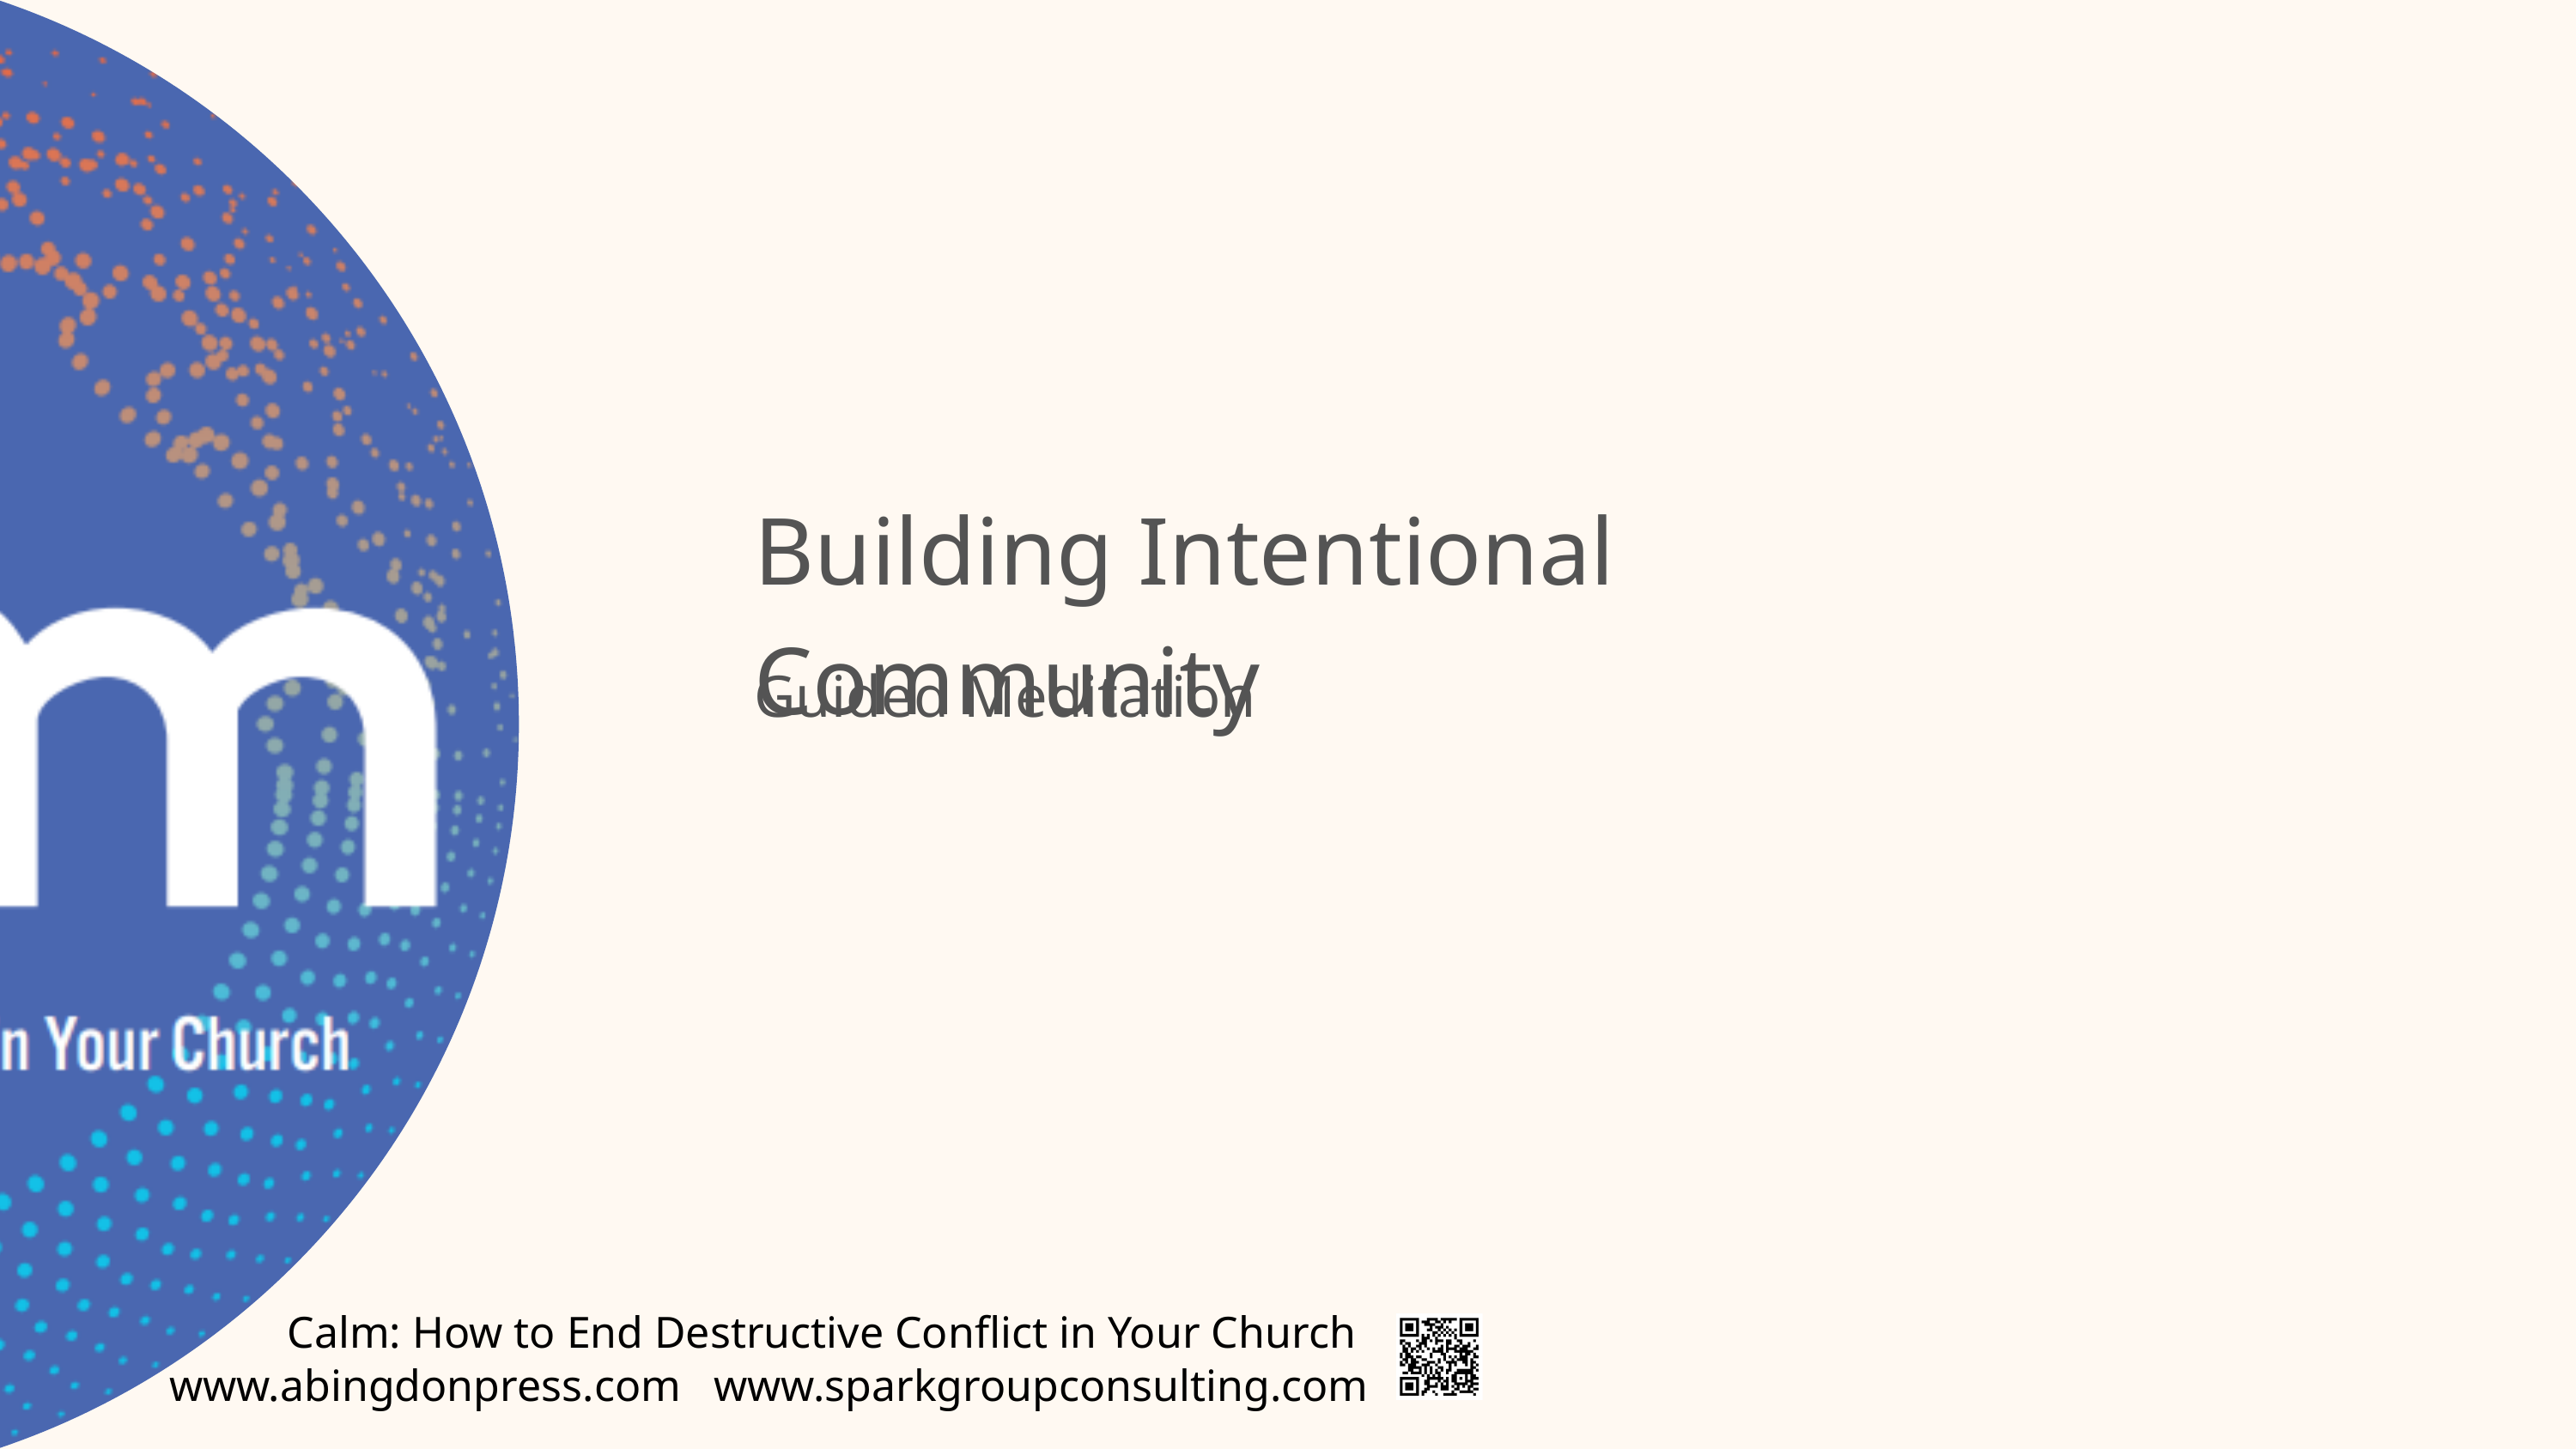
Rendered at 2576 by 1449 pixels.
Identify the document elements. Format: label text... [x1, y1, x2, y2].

text_box Guided Meditation [754, 648, 1763, 729]
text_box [0, 0, 519, 1449]
text_box Building Intentional Community [754, 474, 1963, 734]
text_box Calm: How to End Destructive Conflict in Your Church [524, 1296, 1475, 1357]
text_box [1418, 1313, 1483, 1400]
text_box www.abingdonpress.com [524, 1357, 714, 1410]
text_box www.sparkgroupconsulting.com [714, 1357, 1418, 1410]
